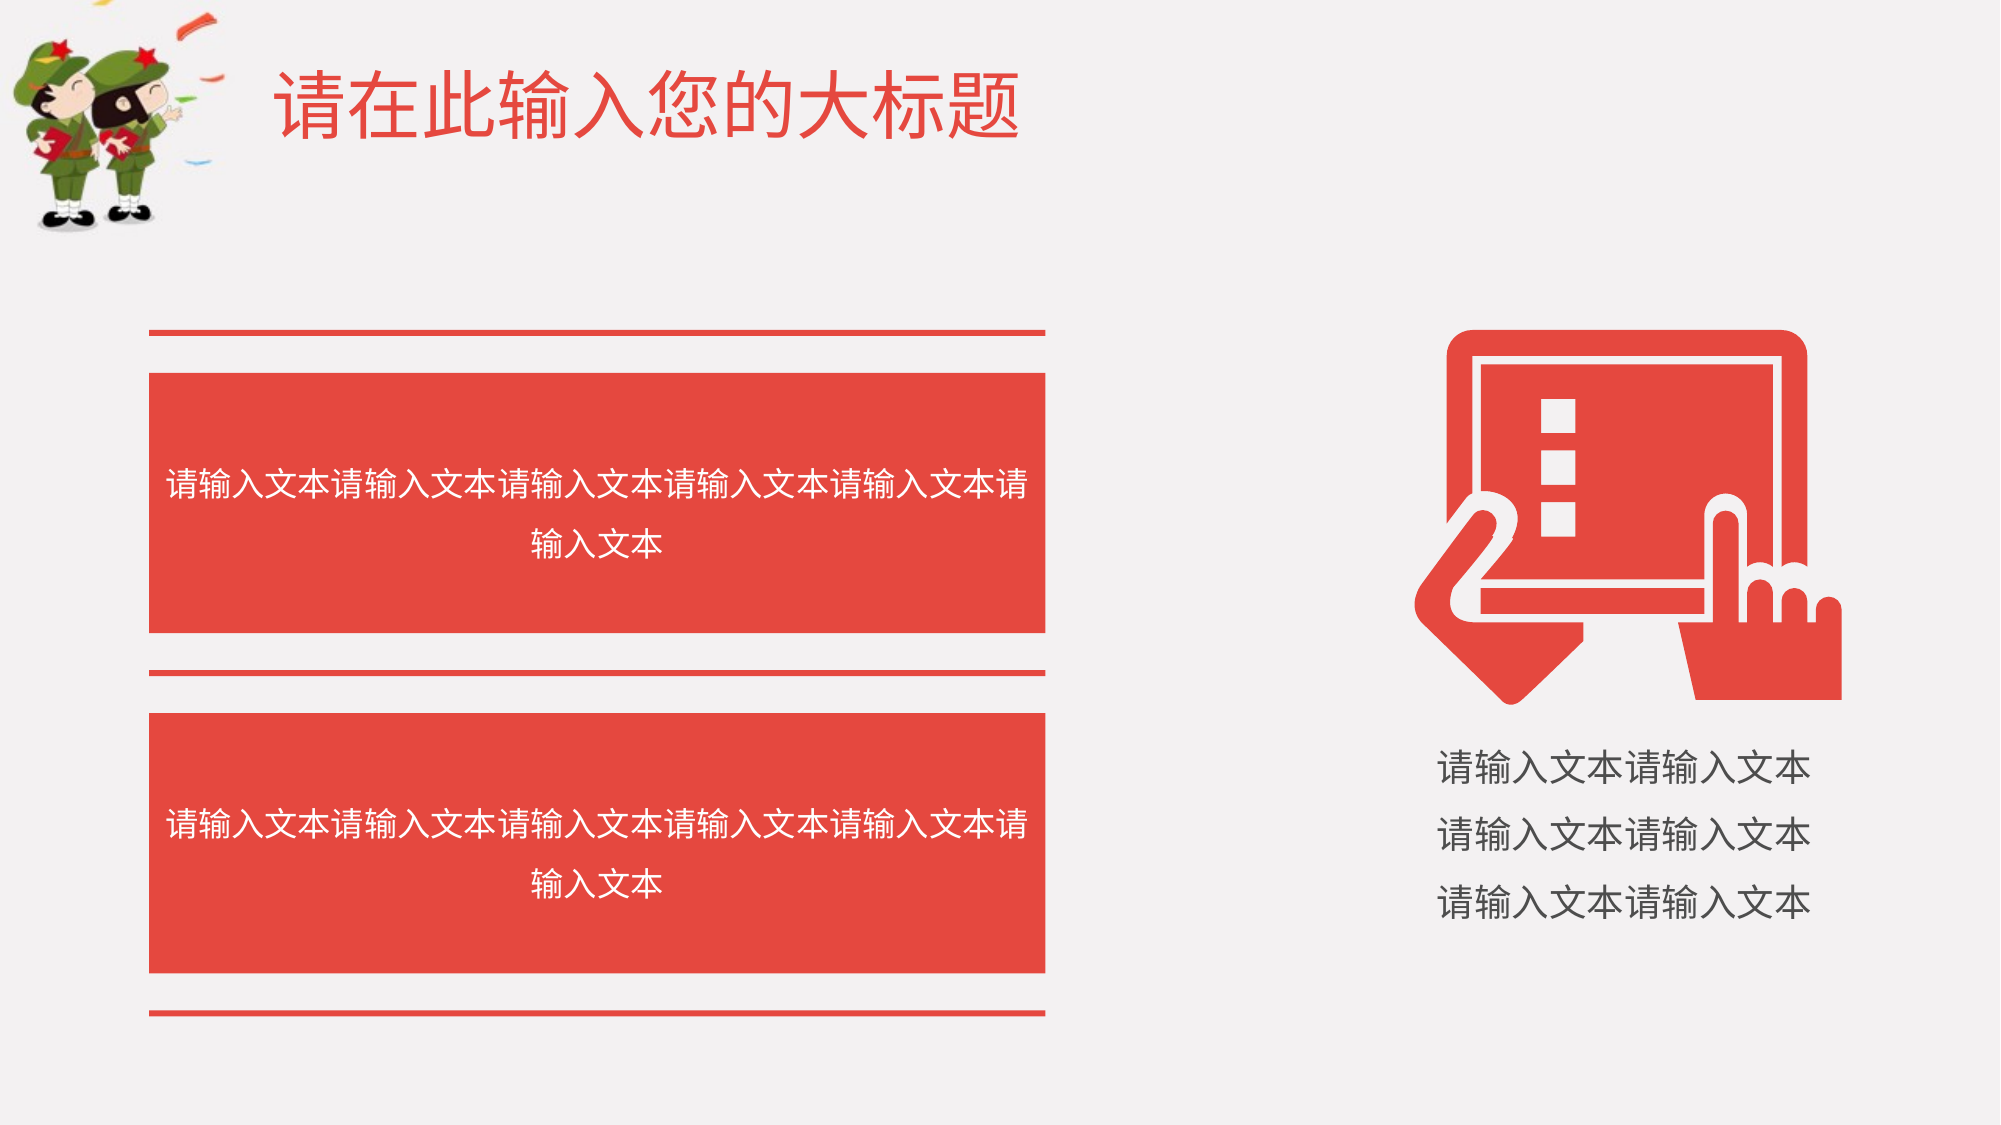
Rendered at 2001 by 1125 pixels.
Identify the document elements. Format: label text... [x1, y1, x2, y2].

text_box [1479, 363, 1774, 581]
text_box [148, 669, 1046, 677]
text_box [1445, 328, 1809, 569]
text_box [148, 329, 1046, 337]
text_box [148, 1009, 1046, 1017]
picture [0, 0, 2000, 1125]
text_box 请输入文本请输入文本请输入文本请输入文本请输入文本请输入文本 [148, 712, 1046, 974]
text_box 请输入文本请输入文本请输入文本请输入文本请输入文本请输入文本 [1416, 710, 1832, 934]
text_box [1480, 587, 1705, 615]
text_box [1413, 508, 1585, 706]
text_box 请输入文本请输入文本请输入文本请输入文本请输入文本请输入文本 [148, 372, 1046, 634]
text_box [1676, 509, 1843, 701]
title 请在此输入您的大标题 [256, 39, 1821, 180]
